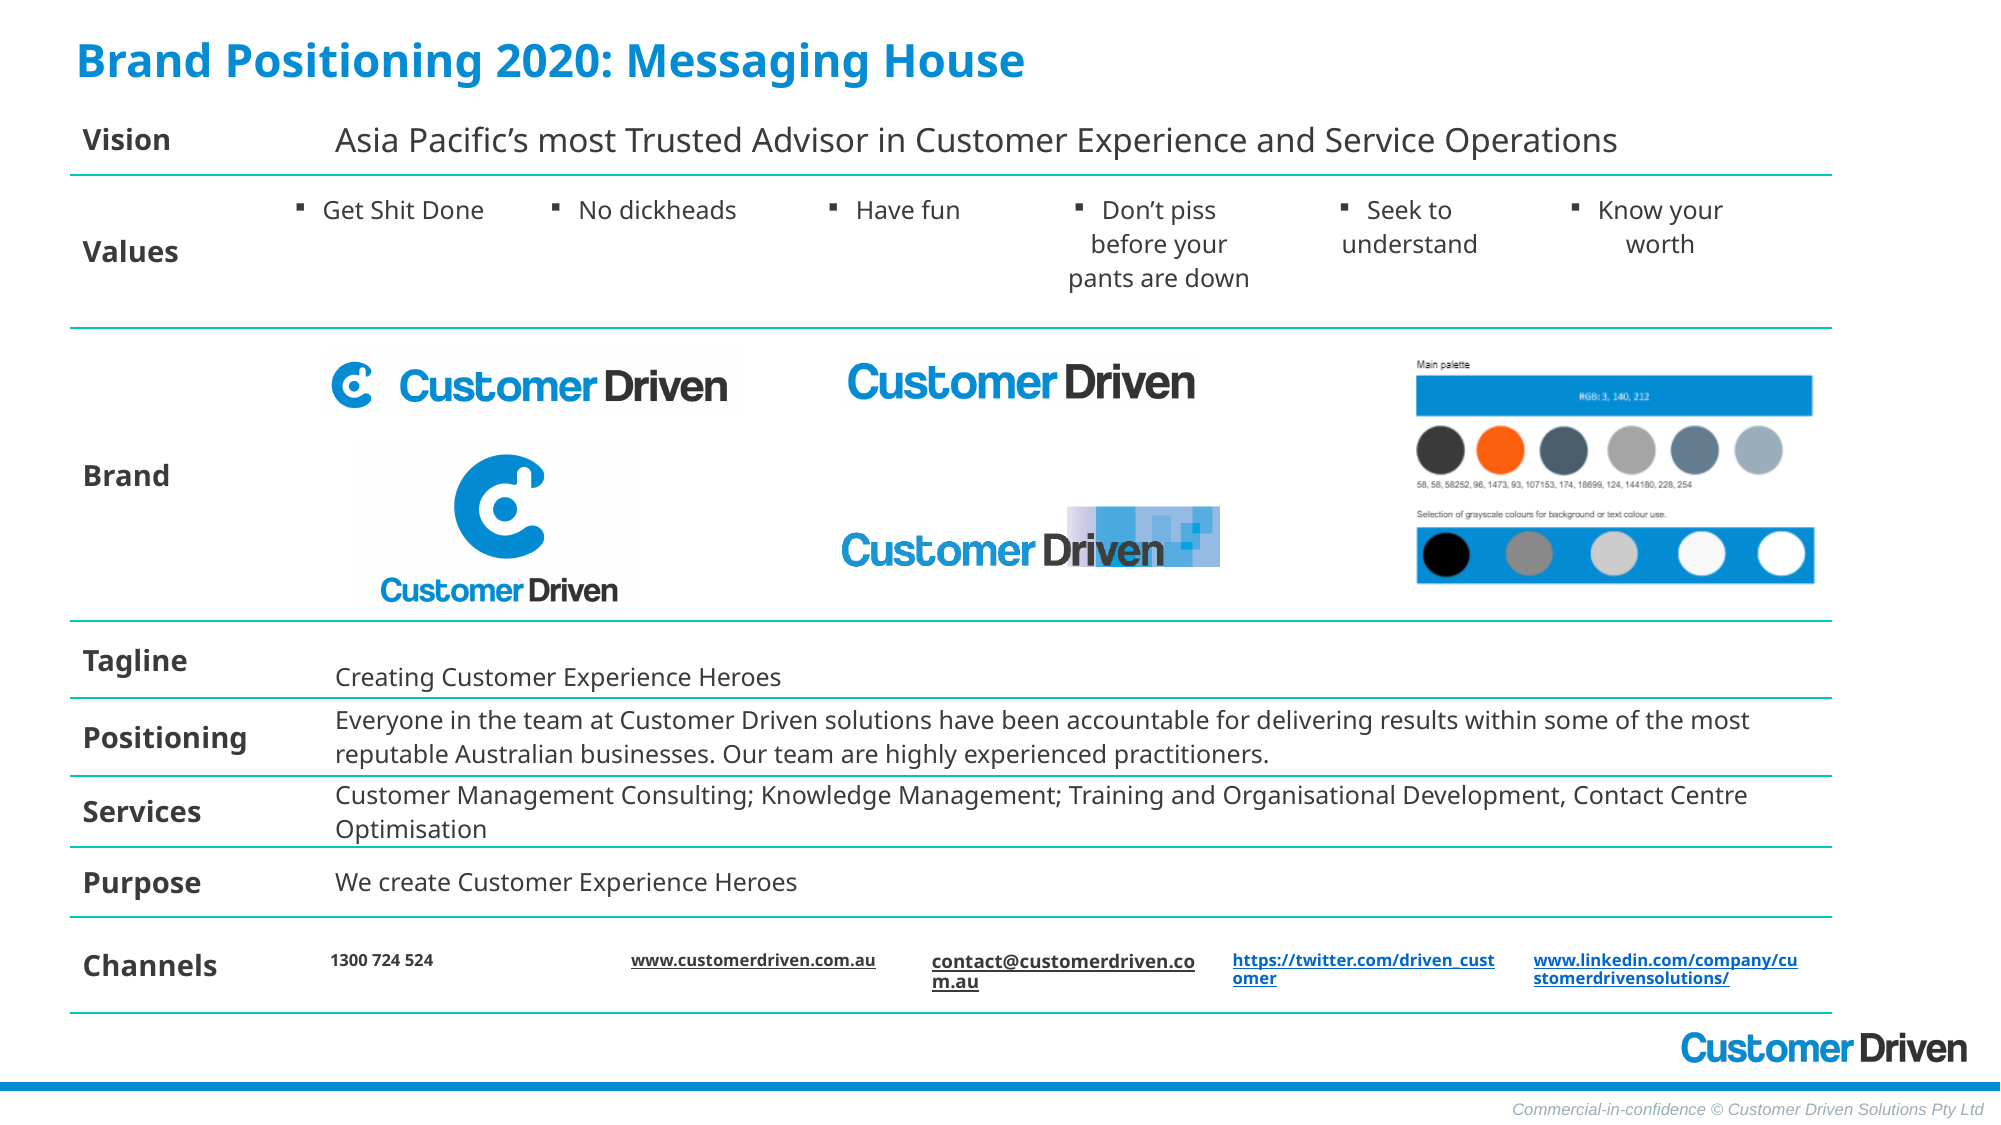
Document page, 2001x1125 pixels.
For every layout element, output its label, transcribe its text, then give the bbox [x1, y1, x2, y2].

table_cell We create Customer Experience Heroes [335, 848, 1832, 916]
table_cell [335, 918, 1832, 1012]
table_cell Channels [70, 918, 335, 1012]
table_cell [335, 329, 1832, 620]
picture [1832, 1027, 1970, 1067]
table_header contact@customerdriven.com.au [918, 942, 1217, 1004]
picture [323, 348, 744, 415]
picture [824, 482, 1268, 601]
table_cell [335, 1014, 1832, 1084]
table_cell Everyone in the team at Customer Driven solutions have been accountable for delivering results within some of the most reputable Australian businesses. Our team are highly experienced practitioners. [335, 699, 1832, 775]
table_header 1300 724 524 [316, 942, 615, 1004]
table_cell [70, 1014, 335, 1084]
text_box Brand Positioning 2020: Messaging House [60, 23, 1145, 94]
table_cell Tagline [70, 622, 335, 697]
table_header Asia Pacific’s most Trusted Advisor in Customer Experience and Service Operations [335, 104, 1832, 174]
table_header Don’t piss before your pants are down [1021, 186, 1270, 318]
table_cell Services [70, 777, 335, 846]
table_header Know your worth [1522, 186, 1771, 318]
table_cell Values [70, 176, 335, 327]
table_header Seek to understand [1271, 186, 1520, 318]
table_header https://twitter.com/driven_customer [1219, 942, 1518, 1004]
table_cell Purpose [70, 848, 335, 916]
table_header Have fun [770, 186, 1019, 318]
table_header www.linkedin.com/company/customerdrivensolutions/ [1519, 942, 1819, 1004]
table_cell Creating Customer Experience Heroes [335, 622, 1832, 697]
table_header No dickheads [519, 186, 768, 318]
table_cell Brand [70, 329, 335, 620]
table_header Get Shit Done [268, 186, 517, 318]
picture [355, 439, 638, 611]
table_header Vision [70, 104, 335, 174]
table_cell Positioning [70, 699, 335, 775]
picture [1401, 354, 1829, 604]
table_cell Customer Management Consulting; Knowledge Management; Training and Organisational Development, Contact Centre Optimisation [335, 777, 1832, 846]
table_cell [335, 176, 1832, 327]
table_header www.customerdriven.com.au [617, 942, 916, 1004]
picture [839, 352, 1201, 406]
